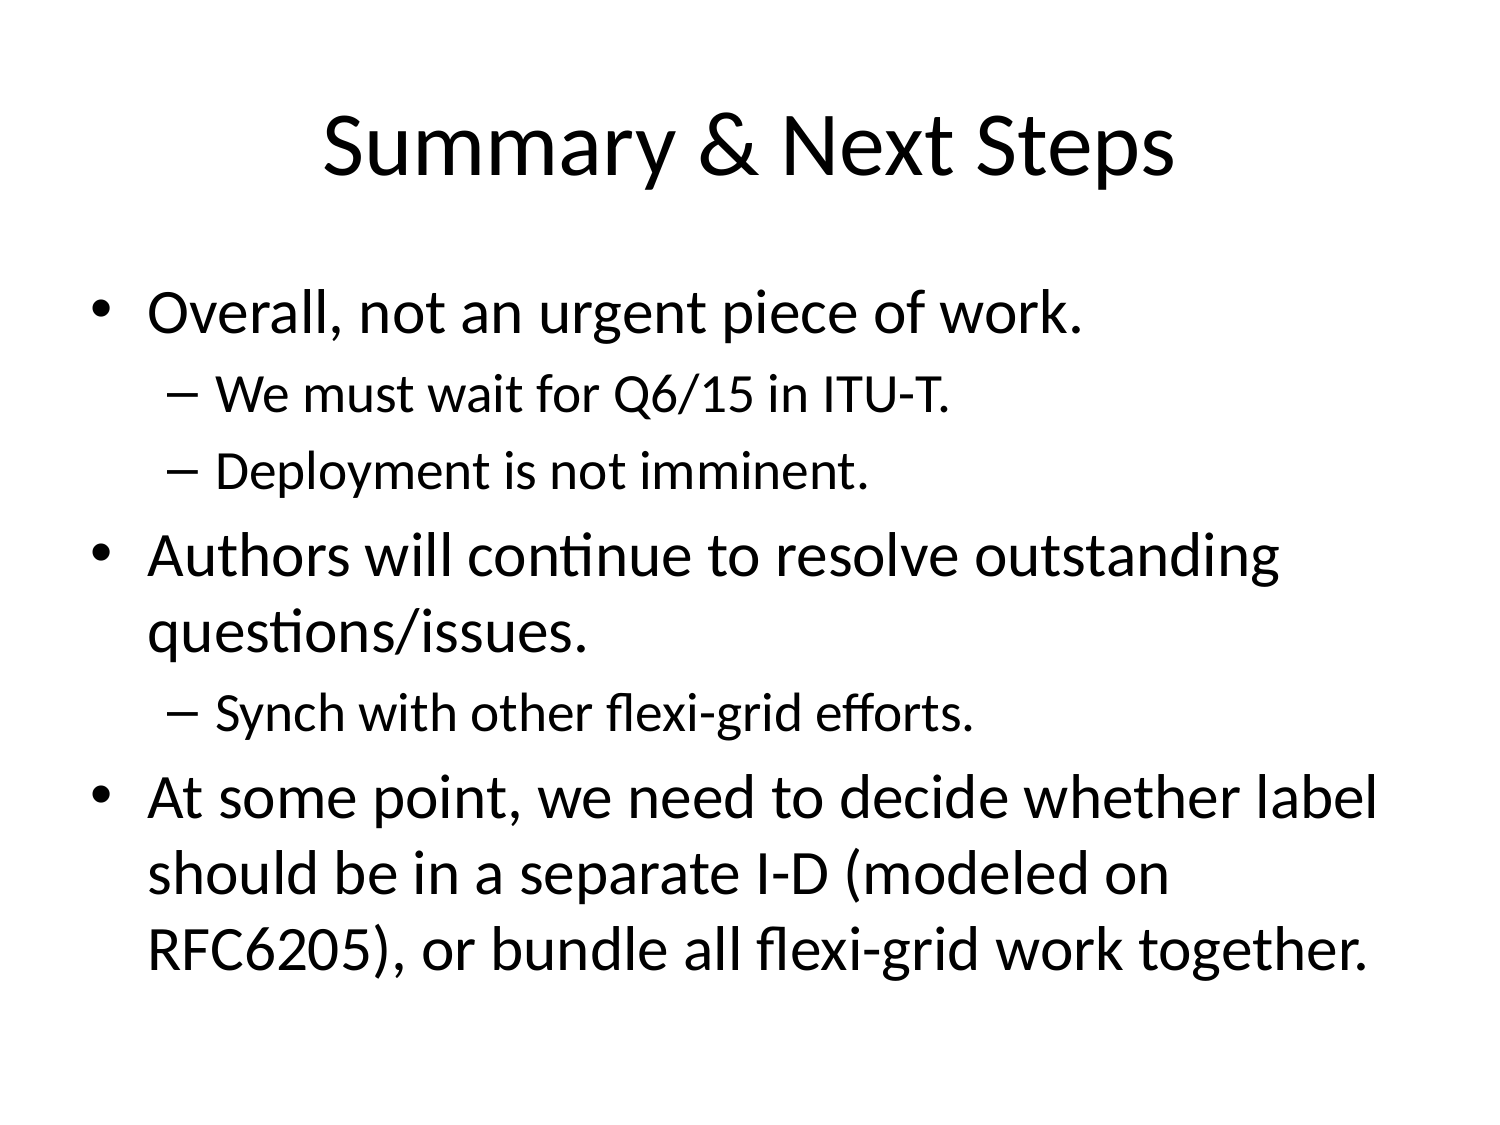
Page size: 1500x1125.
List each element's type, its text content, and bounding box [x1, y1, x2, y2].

list Overall, not an urgent piece of work. We must wait for Q6/15 in ITU-T. Deployment is not imminent. Authors will continue to resolve outstanding questions/issues. Synch with other flexi-grid efforts. At some point, we need to decide whether label should be in a separate I-D (modeled on RFC6205), or bundle all flexi-grid work together. [75, 262, 1425, 1005]
title Summary & Next Steps [75, 45, 1425, 233]
